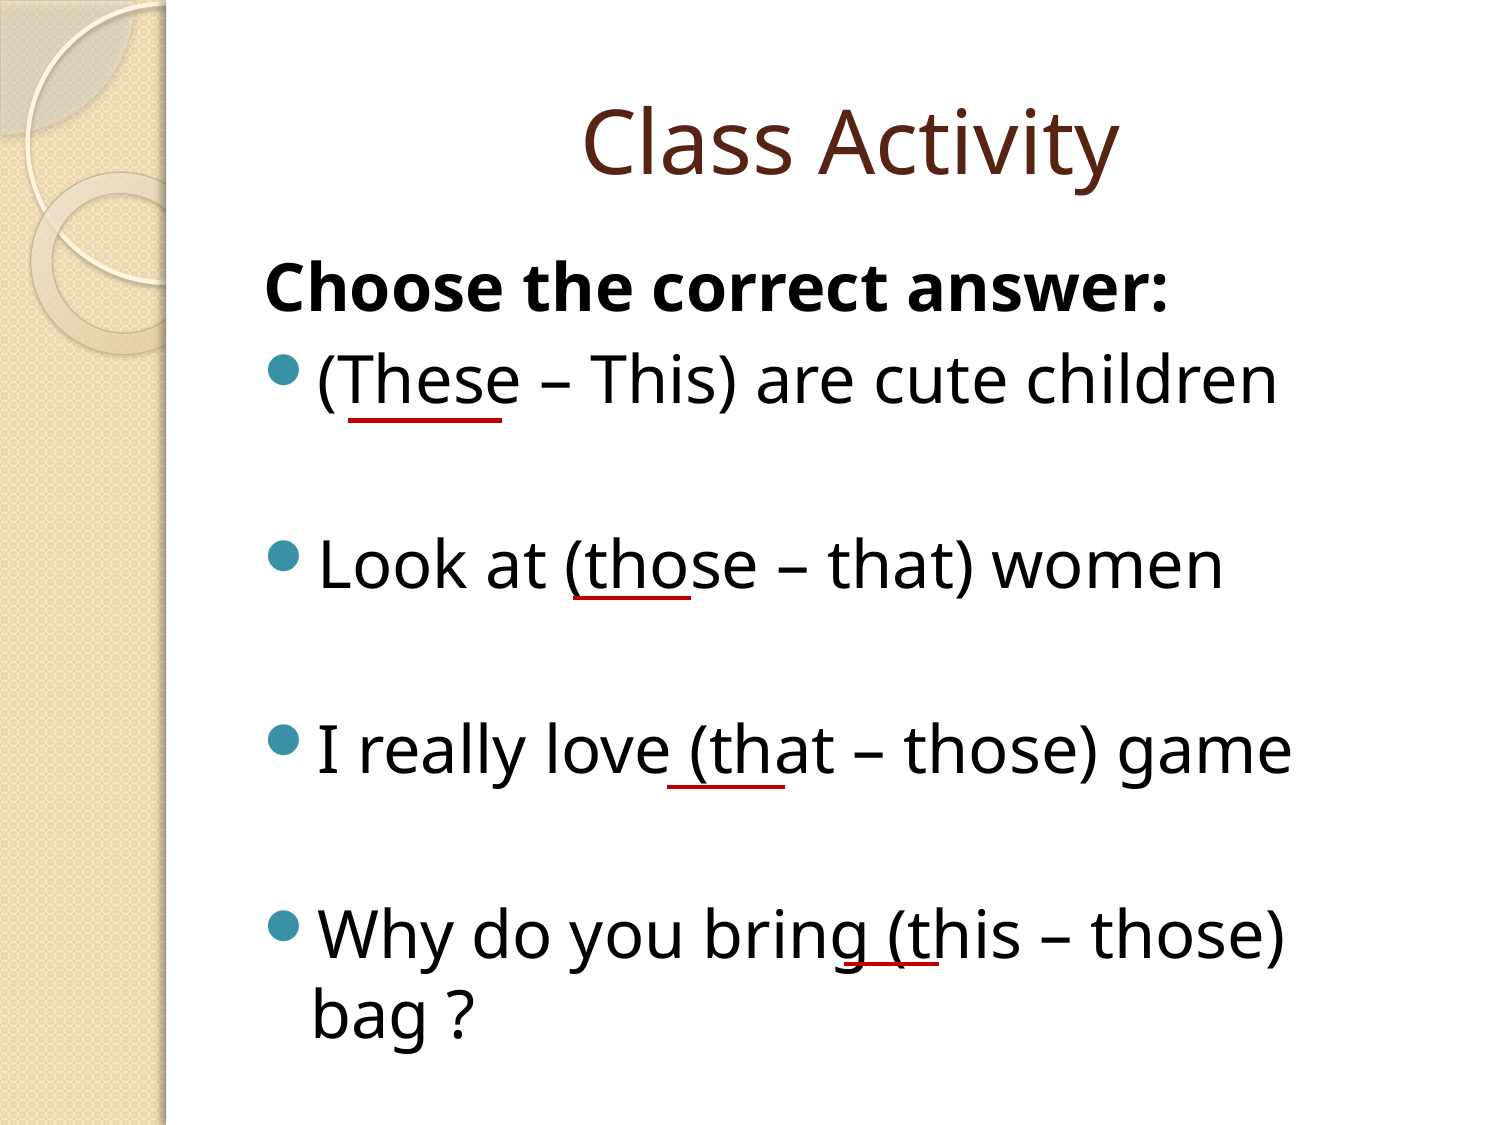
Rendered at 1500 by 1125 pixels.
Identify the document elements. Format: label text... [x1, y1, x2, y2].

title Class Activity [235, 45, 1466, 233]
list Choose the correct answer: (These – This) are cute children Look at (those – that) women I really love (that – those) game Why do you bring (this – those) bag ? [235, 237, 1466, 1025]
